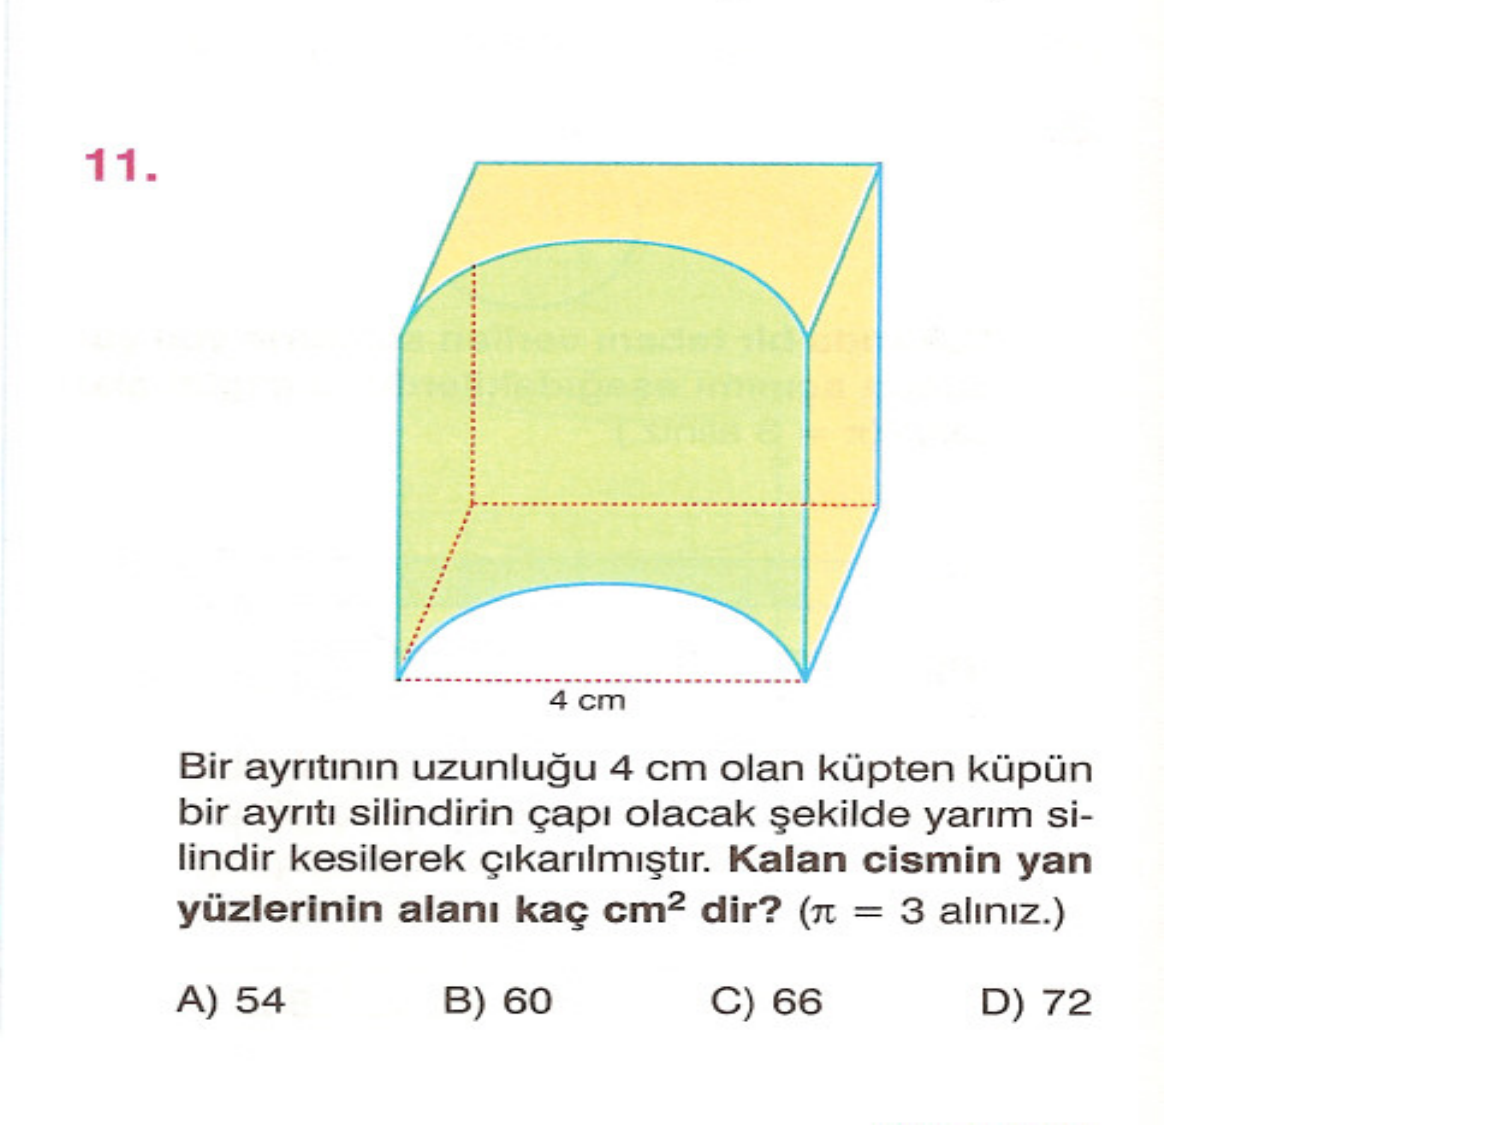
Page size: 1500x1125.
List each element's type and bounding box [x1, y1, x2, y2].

picture [0, 0, 1164, 1125]
